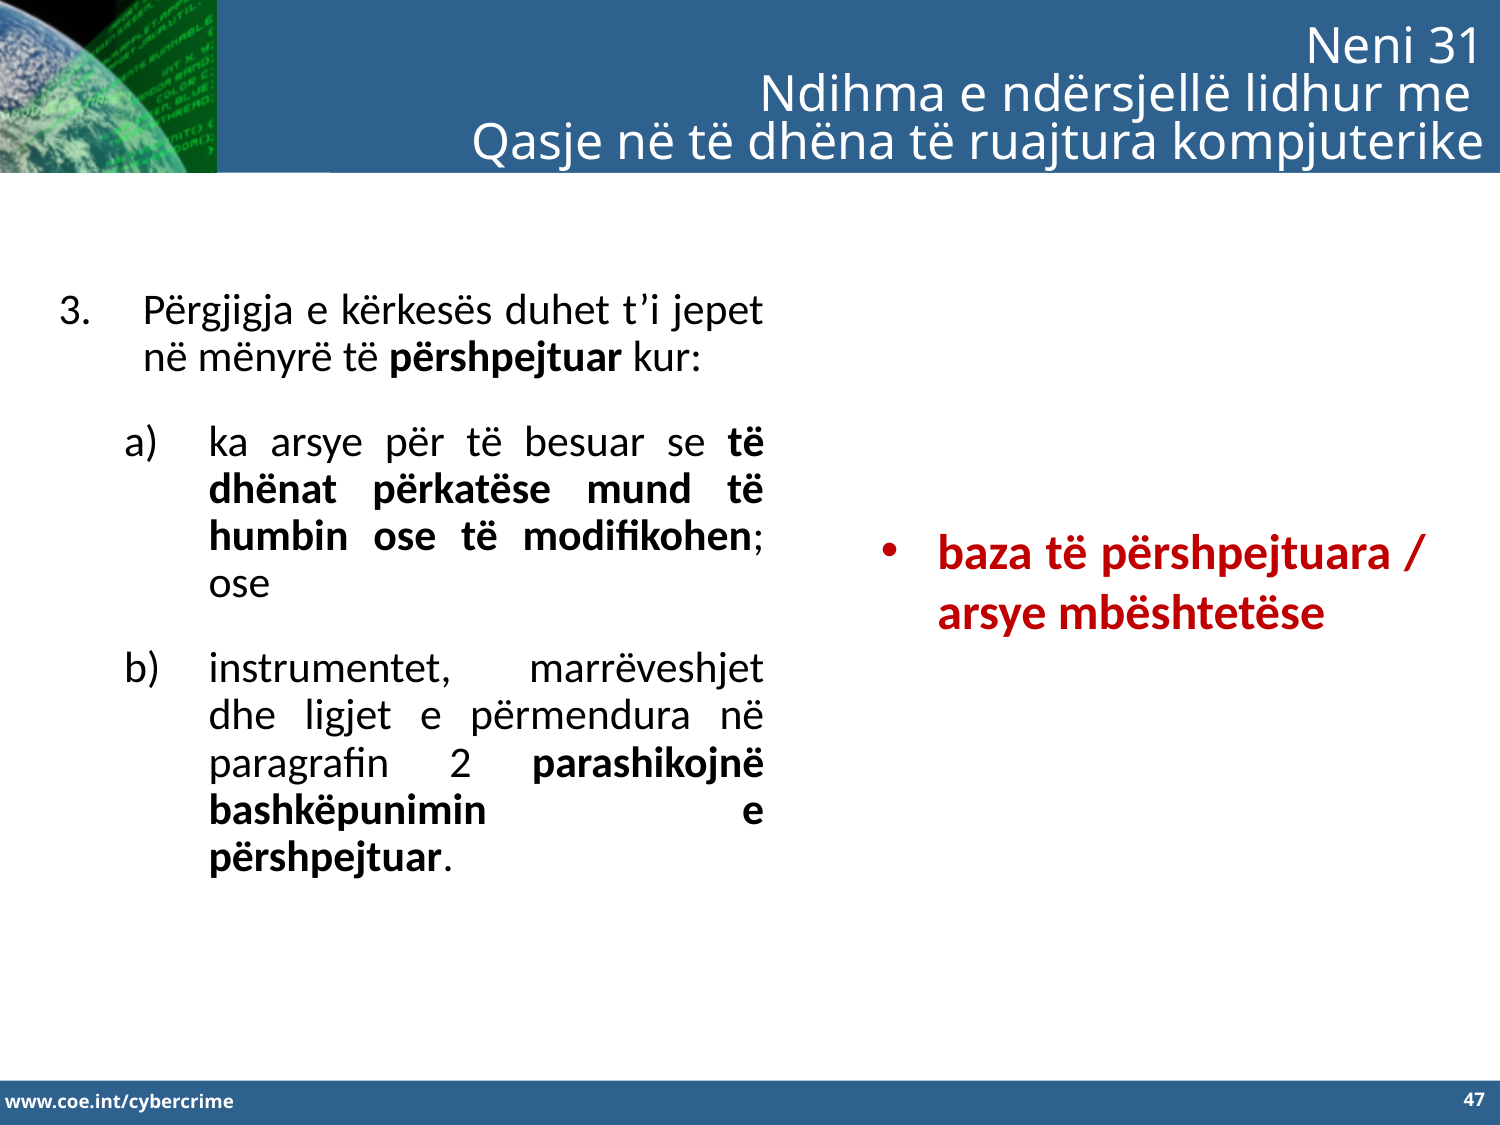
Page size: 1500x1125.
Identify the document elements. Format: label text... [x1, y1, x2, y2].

text_box baza të përshpejtuara / arsye mbështetëse [866, 512, 1442, 648]
text_box Neni 31 Ndihma e ndërsjellë lidhur me Qasje në të dhëna të ruajtura kompjuterike [329, 20, 1500, 174]
slide_number 47 [1149, 1079, 1500, 1125]
picture [0, 1, 217, 173]
text_box Përgjigja e kërkesës duhet t’i jepet në mënyrë të përshpejtuar kur: ka arsye për të besuar se të dhënat përkatëse mund të humbin ose të modifikohen; ose instrumentet, marrëveshjet dhe ligjet e përmendura në paragrafin 2 parashikojnë bashkëpunimin e përshpejtuar. [43, 279, 780, 889]
